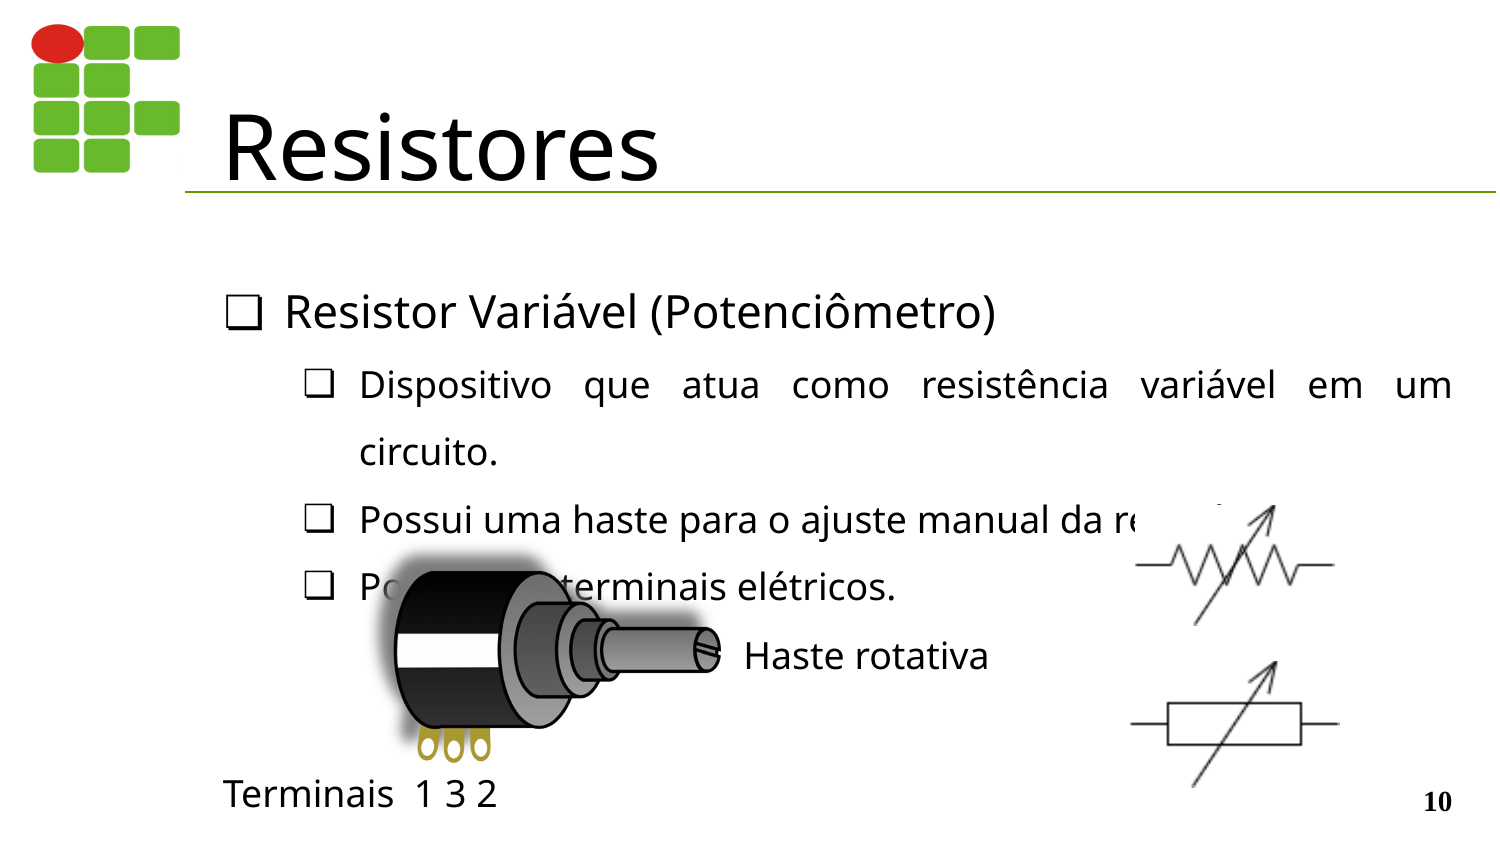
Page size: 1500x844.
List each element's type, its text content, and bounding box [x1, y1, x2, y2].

text_box Haste rotativa [728, 617, 1023, 687]
picture [1130, 660, 1340, 788]
picture [364, 472, 720, 830]
list Resistor Variável (Potenciômetro) Dispositivo que atua como resistência variável em um circuito. Possui uma haste para o ajuste manual da resistência. Possui três terminais elétricos. [193, 248, 1469, 543]
picture [1135, 504, 1335, 626]
text_box Terminais 1 3 2 [207, 755, 425, 812]
picture [29, 23, 182, 174]
title Resistores [206, 26, 1468, 207]
text_box ‹#› [1155, 768, 1468, 825]
